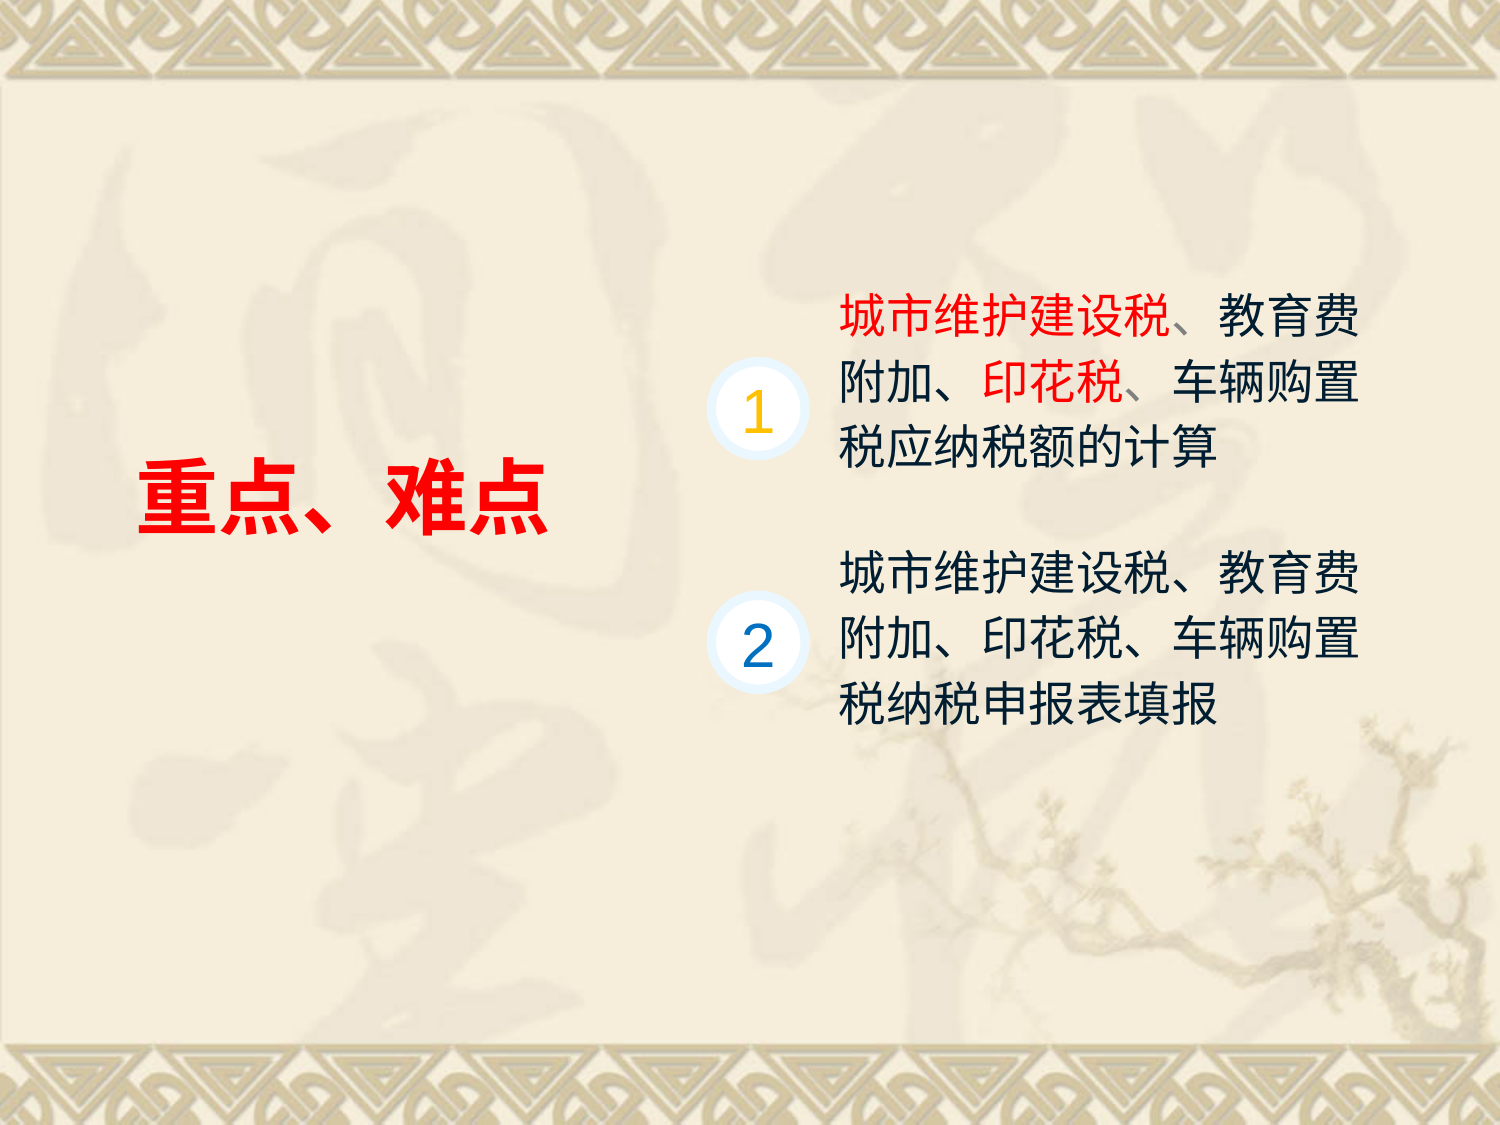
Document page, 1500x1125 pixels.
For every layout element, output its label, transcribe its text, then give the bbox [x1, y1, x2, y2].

text_box 1 [711, 361, 806, 456]
text_box 城市维护建设税、教育费附加、印花税、车辆购置税应纳税额的计算 [838, 277, 1371, 532]
text_box 城市维护建设税、教育费附加、印花税、车辆购置税纳税申报表填报 [838, 534, 1371, 797]
text_box 重点、难点 [112, 444, 574, 545]
text_box 2 [711, 595, 806, 690]
picture [0, 0, 1500, 1125]
